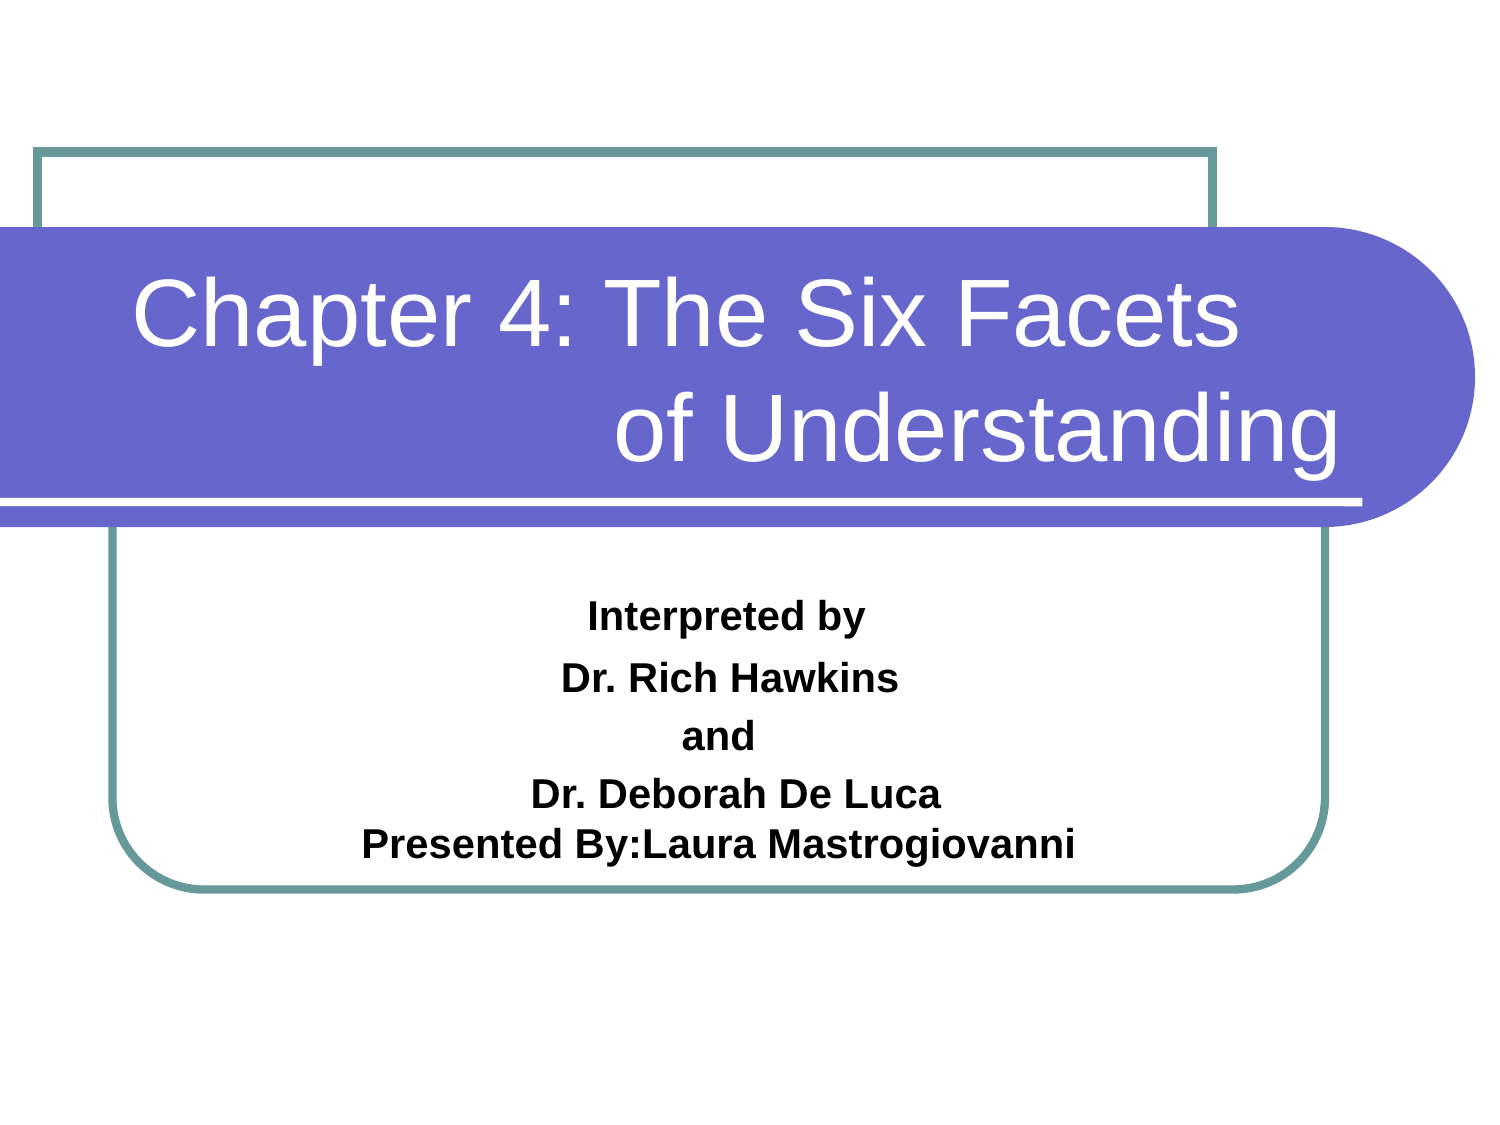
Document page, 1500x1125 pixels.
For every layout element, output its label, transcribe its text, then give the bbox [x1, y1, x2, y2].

subtitle Interpreted by Dr. Rich Hawkins and Dr. Deborah De Luca Presented By:Laura Mastrogiovanni [174, 564, 1263, 901]
title Chapter 4: The Six Facets of Understanding [37, 233, 1363, 499]
